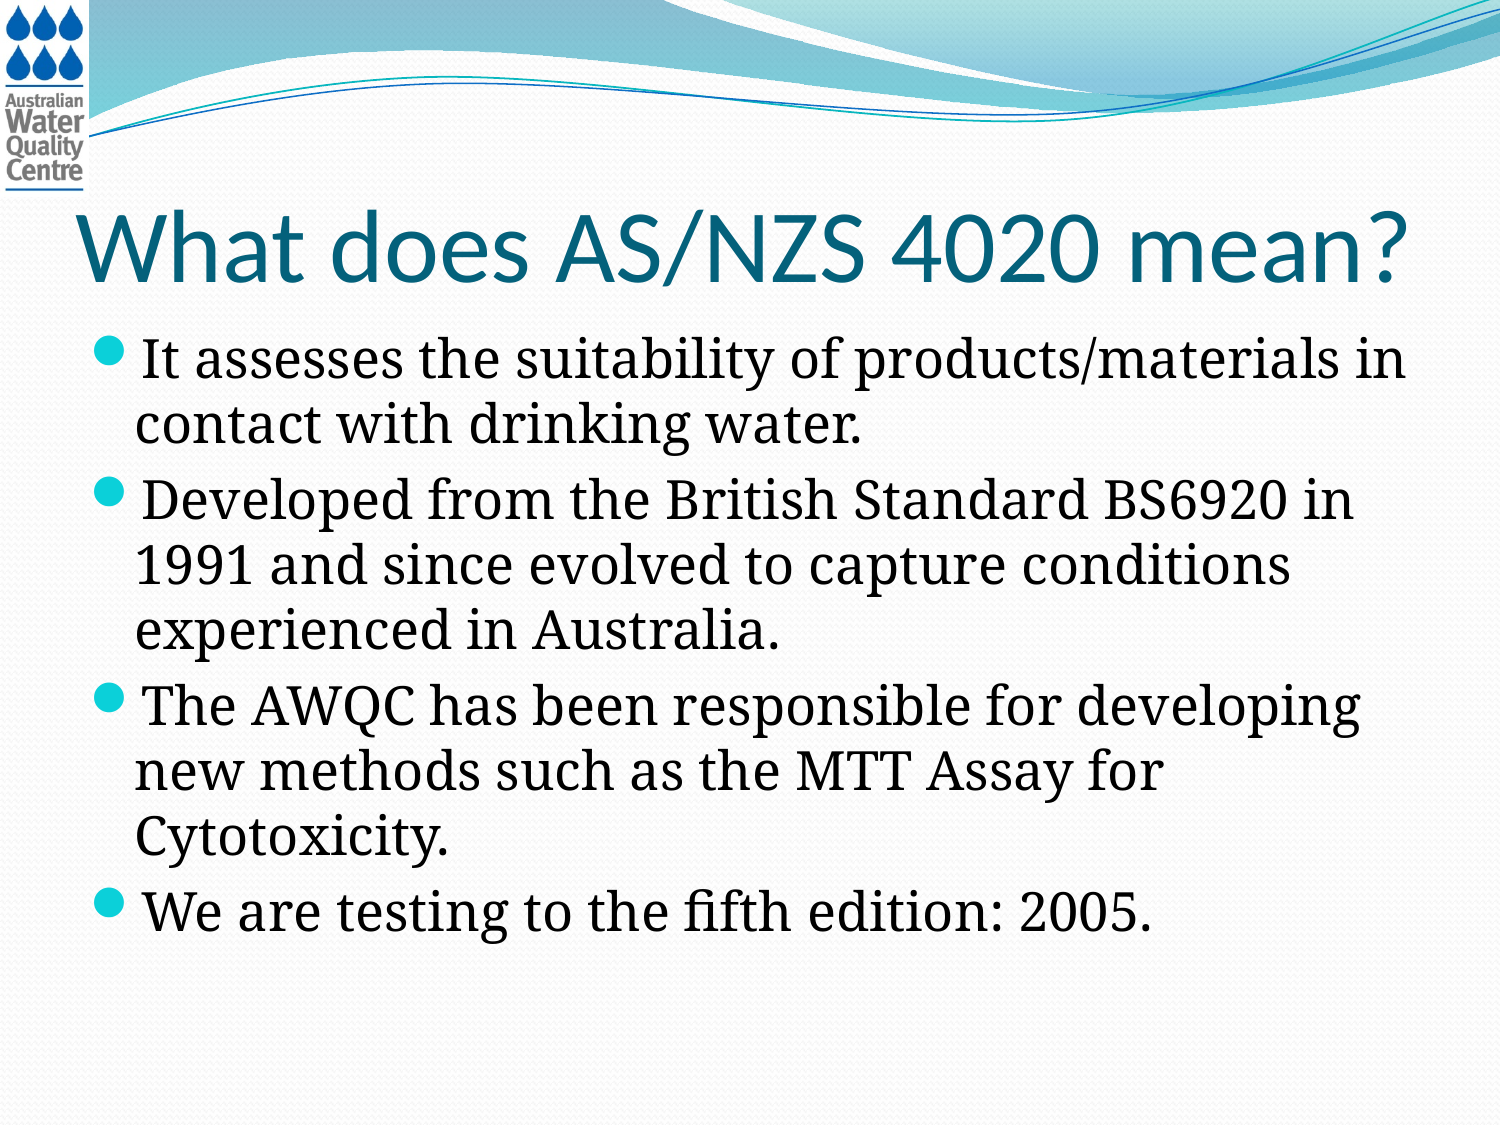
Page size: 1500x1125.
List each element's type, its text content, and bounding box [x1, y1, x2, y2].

picture [0, 0, 89, 197]
list It assesses the suitability of products/materials in contact with drinking water. Developed from the British Standard BS6920 in 1991 and since evolved to capture conditions experienced in Australia. The AWQC has been responsible for developing new methods such as the MTT Assay for Cytotoxicity. We are testing to the fifth edition: 2005. [75, 317, 1425, 1038]
title What does AS/NZS 4020 mean? [75, 115, 1425, 303]
